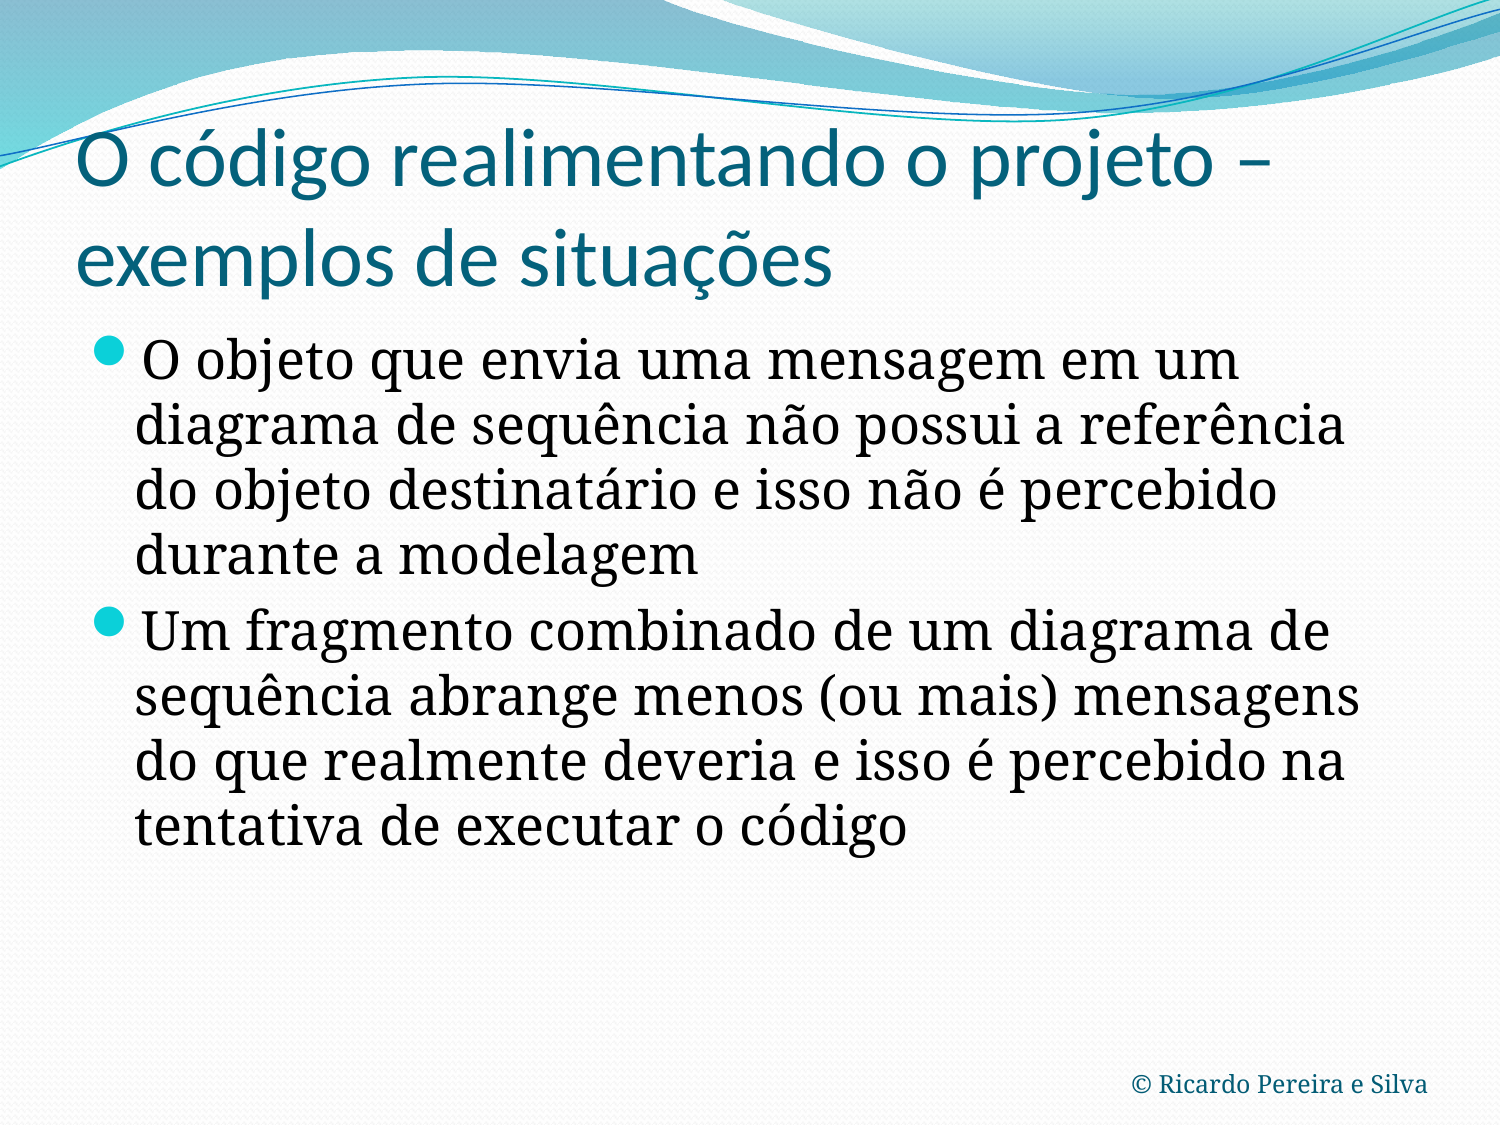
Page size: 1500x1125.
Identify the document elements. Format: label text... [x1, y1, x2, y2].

footer © Ricardo Pereira e Silva [1101, 1042, 1429, 1103]
list O objeto que envia uma mensagem em um diagrama de sequência não possui a referência do objeto destinatário e isso não é percebido durante a modelagem Um fragmento combinado de um diagrama de sequência abrange menos (ou mais) mensagens do que realmente deveria e isso é percebido na tentativa de executar o código [75, 317, 1425, 1038]
title O código realimentando o projeto – exemplos de situações [75, 115, 1425, 303]
